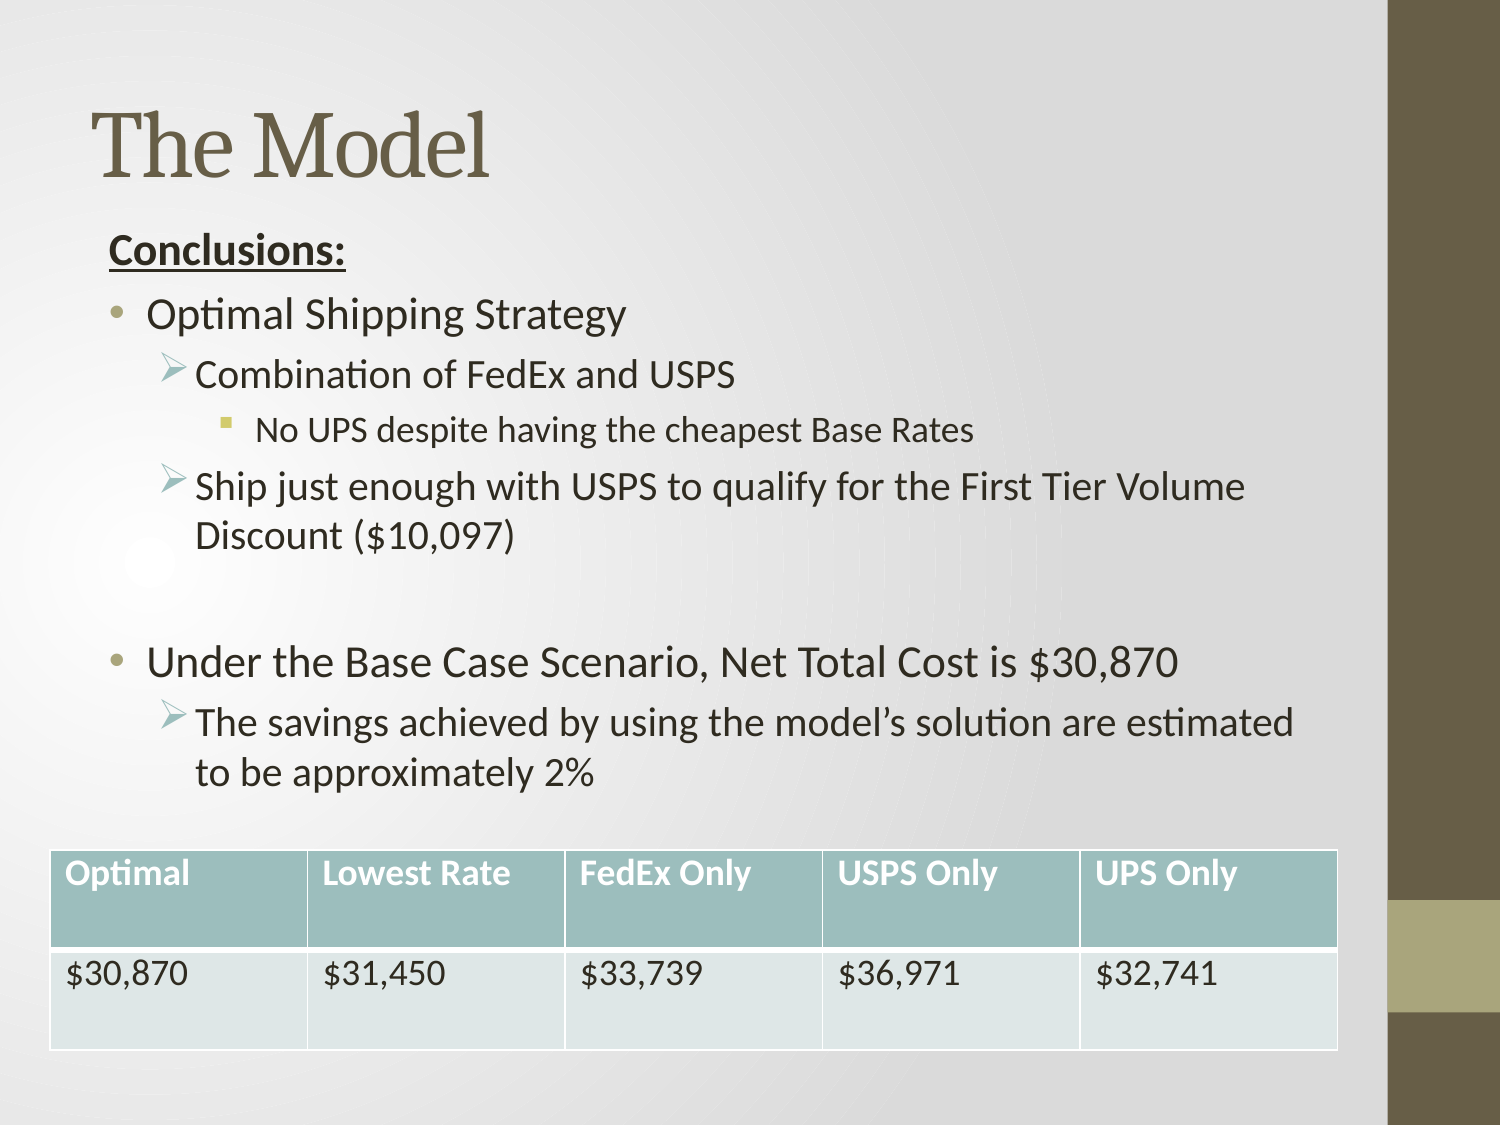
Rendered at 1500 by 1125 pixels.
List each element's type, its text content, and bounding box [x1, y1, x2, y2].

table_header UPS Only [1081, 851, 1337, 947]
table_header USPS Only [823, 851, 1079, 947]
table_cell $36,971 [823, 953, 1079, 1049]
table_cell $31,450 [308, 953, 564, 1049]
table_header Lowest Rate [308, 851, 564, 947]
table_cell $32,741 [1081, 953, 1337, 1049]
title The Model [75, 45, 1325, 212]
table_cell $30,870 [51, 953, 307, 1049]
table_cell $33,739 [566, 953, 822, 1049]
list Conclusions: Optimal Shipping Strategy Combination of FedEx and USPS No UPS despite having the cheapest Base Rates Ship just enough with USPS to qualify for the First Tier Volume Discount ($10,097) Under the Base Case Scenario, Net Total Cost is $30,870 The savings achieved by using the model’s solution are estimated to be approximately 2% [75, 212, 1325, 849]
table_header Optimal [51, 851, 307, 947]
table_header FedEx Only [566, 851, 822, 947]
